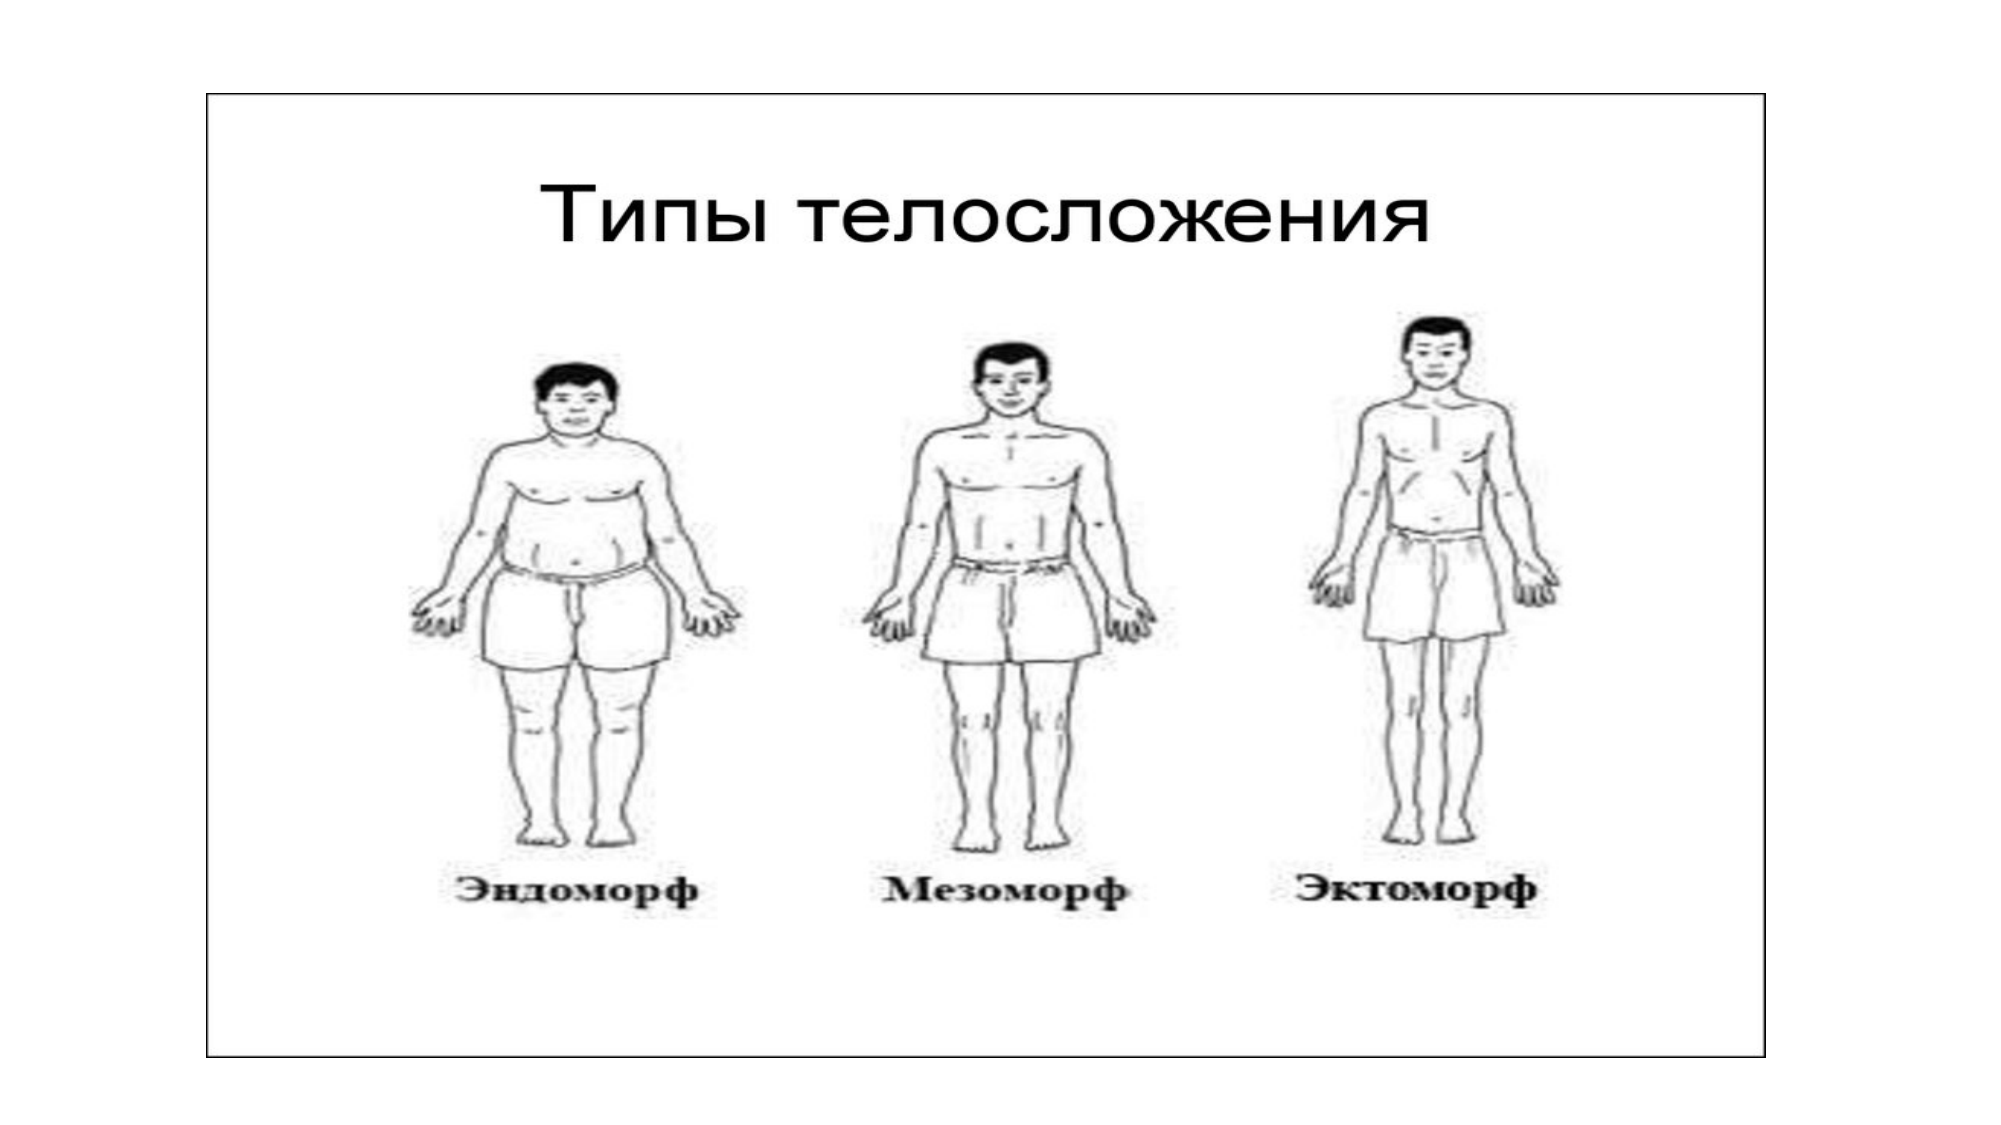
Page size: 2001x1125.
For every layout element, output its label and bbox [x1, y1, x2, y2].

list [206, 93, 1766, 1059]
